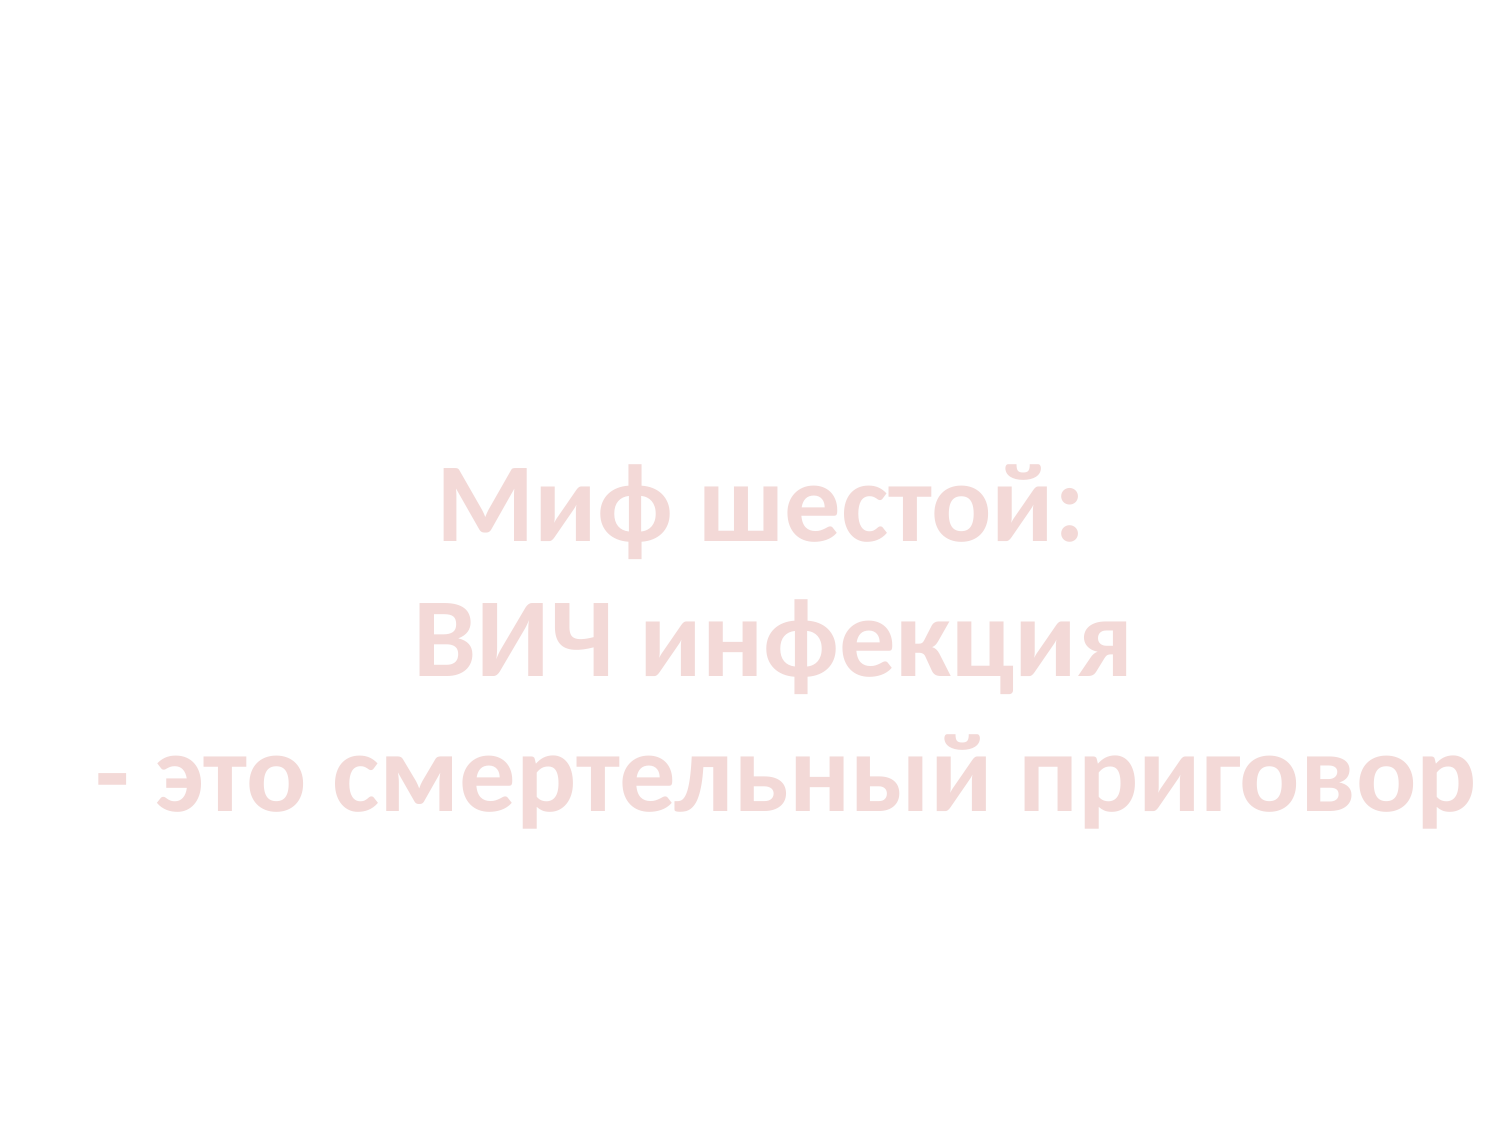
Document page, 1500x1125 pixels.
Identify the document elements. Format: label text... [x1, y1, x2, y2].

text_box Миф шестой: ВИЧ инфекция - это смертельный приговор [54, 421, 1493, 842]
